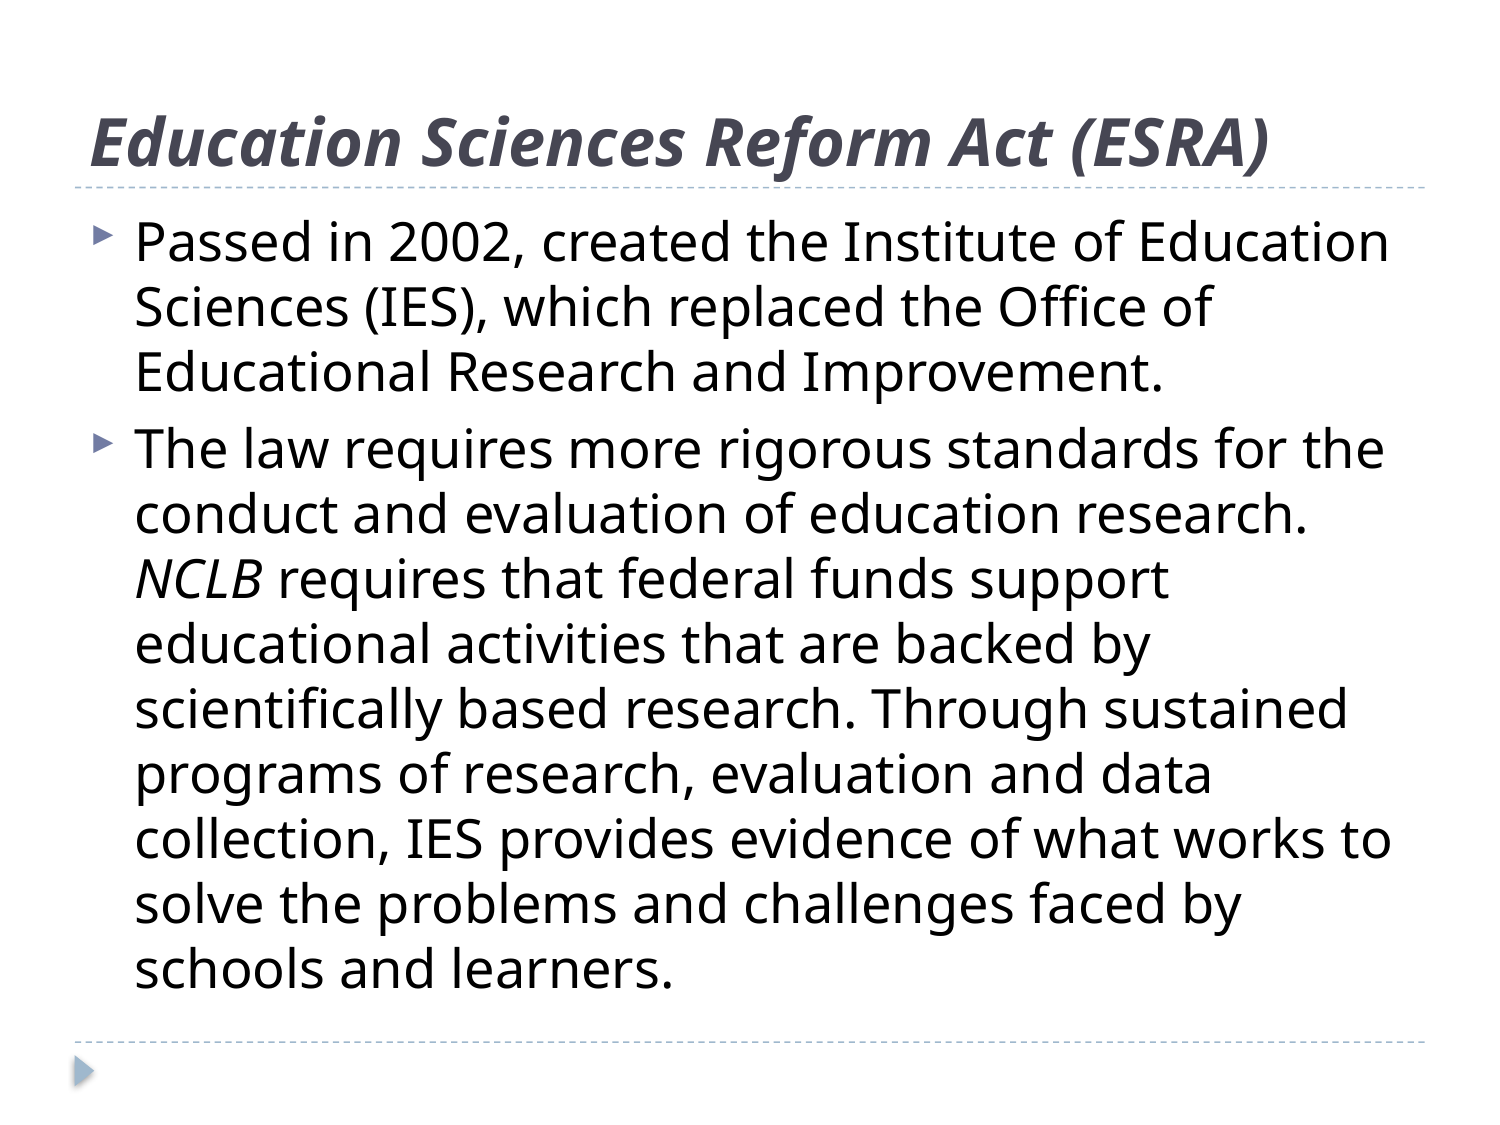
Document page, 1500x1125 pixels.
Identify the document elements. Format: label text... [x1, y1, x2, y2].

title Education Sciences Reform Act (ESRA) [75, 24, 1425, 188]
list Passed in 2002, created the Institute of Education Sciences (IES), which replaced the Office of Educational Research and Improvement. The law requires more rigorous standards for the conduct and evaluation of education research. NCLB requires that federal funds support educational activities that are backed by scientifically based research. Through sustained programs of research, evaluation and data collection, IES provides evidence of what works to solve the problems and challenges faced by schools and learners. [75, 200, 1425, 1010]
